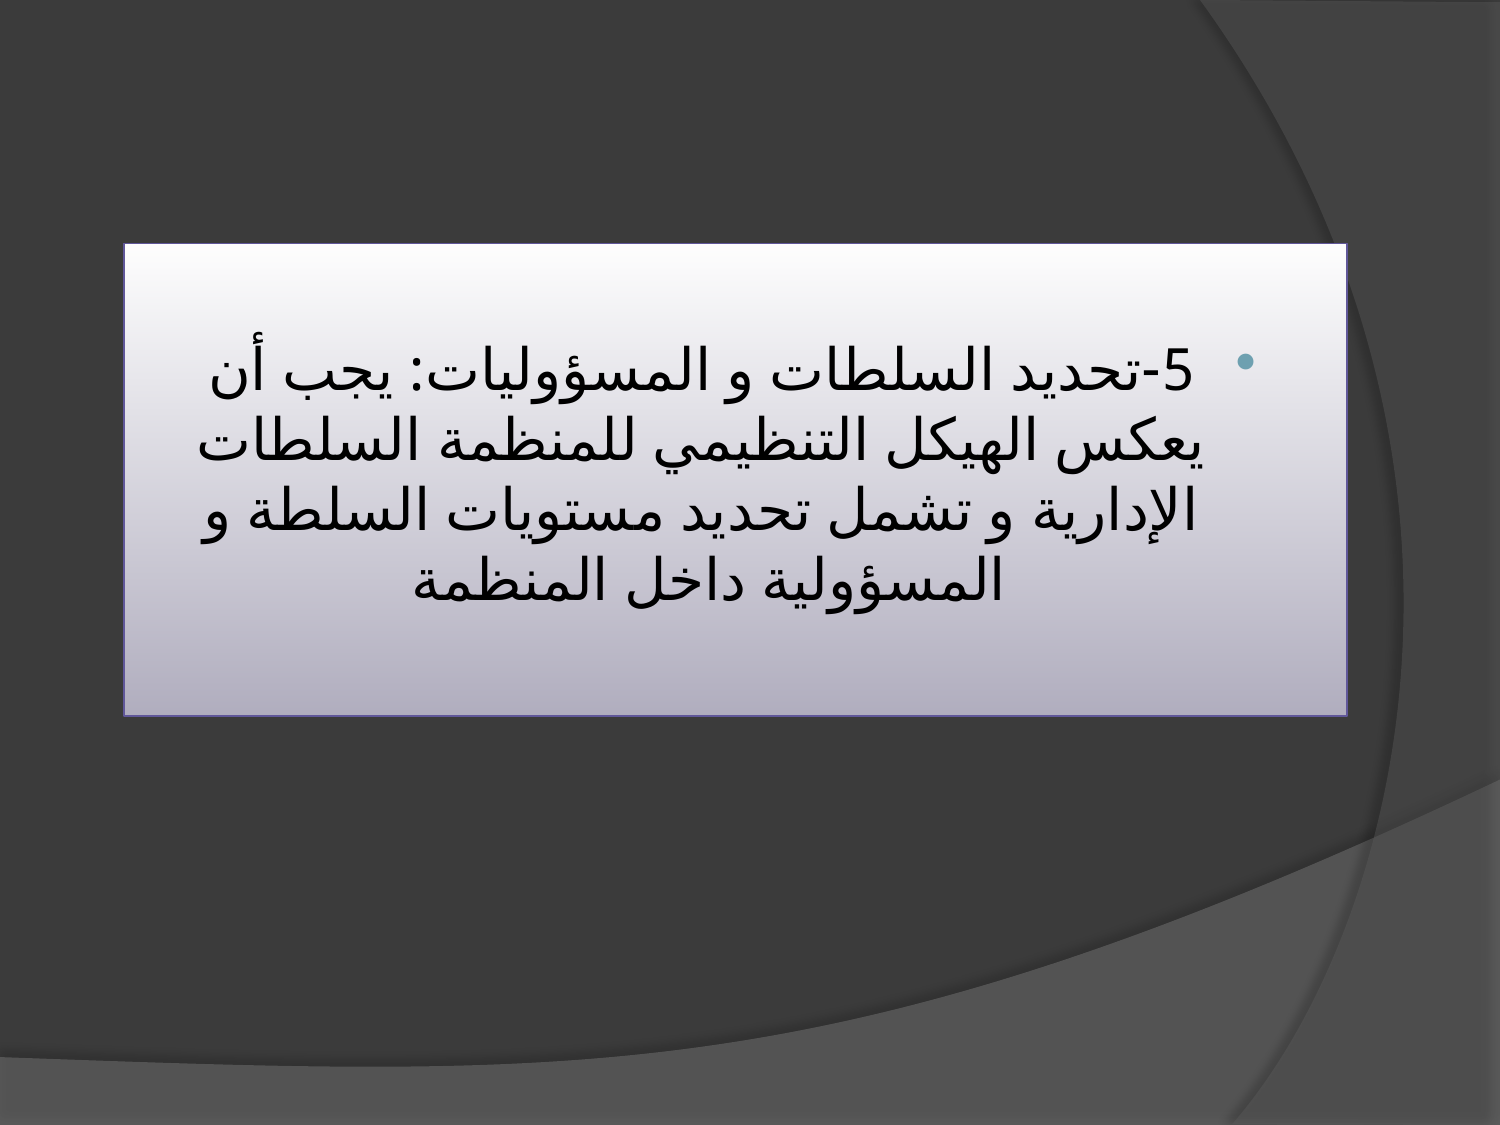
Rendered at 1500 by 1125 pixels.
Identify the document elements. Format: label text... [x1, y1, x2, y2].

list 5-تحديد السلطات و المسؤوليات: يجب أن يعكس الهيكل التنظيمي للمنظمة السلطات الإدارية و تشمل تحديد مستويات السلطة و المسؤولية داخل المنظمة [123, 243, 1348, 717]
